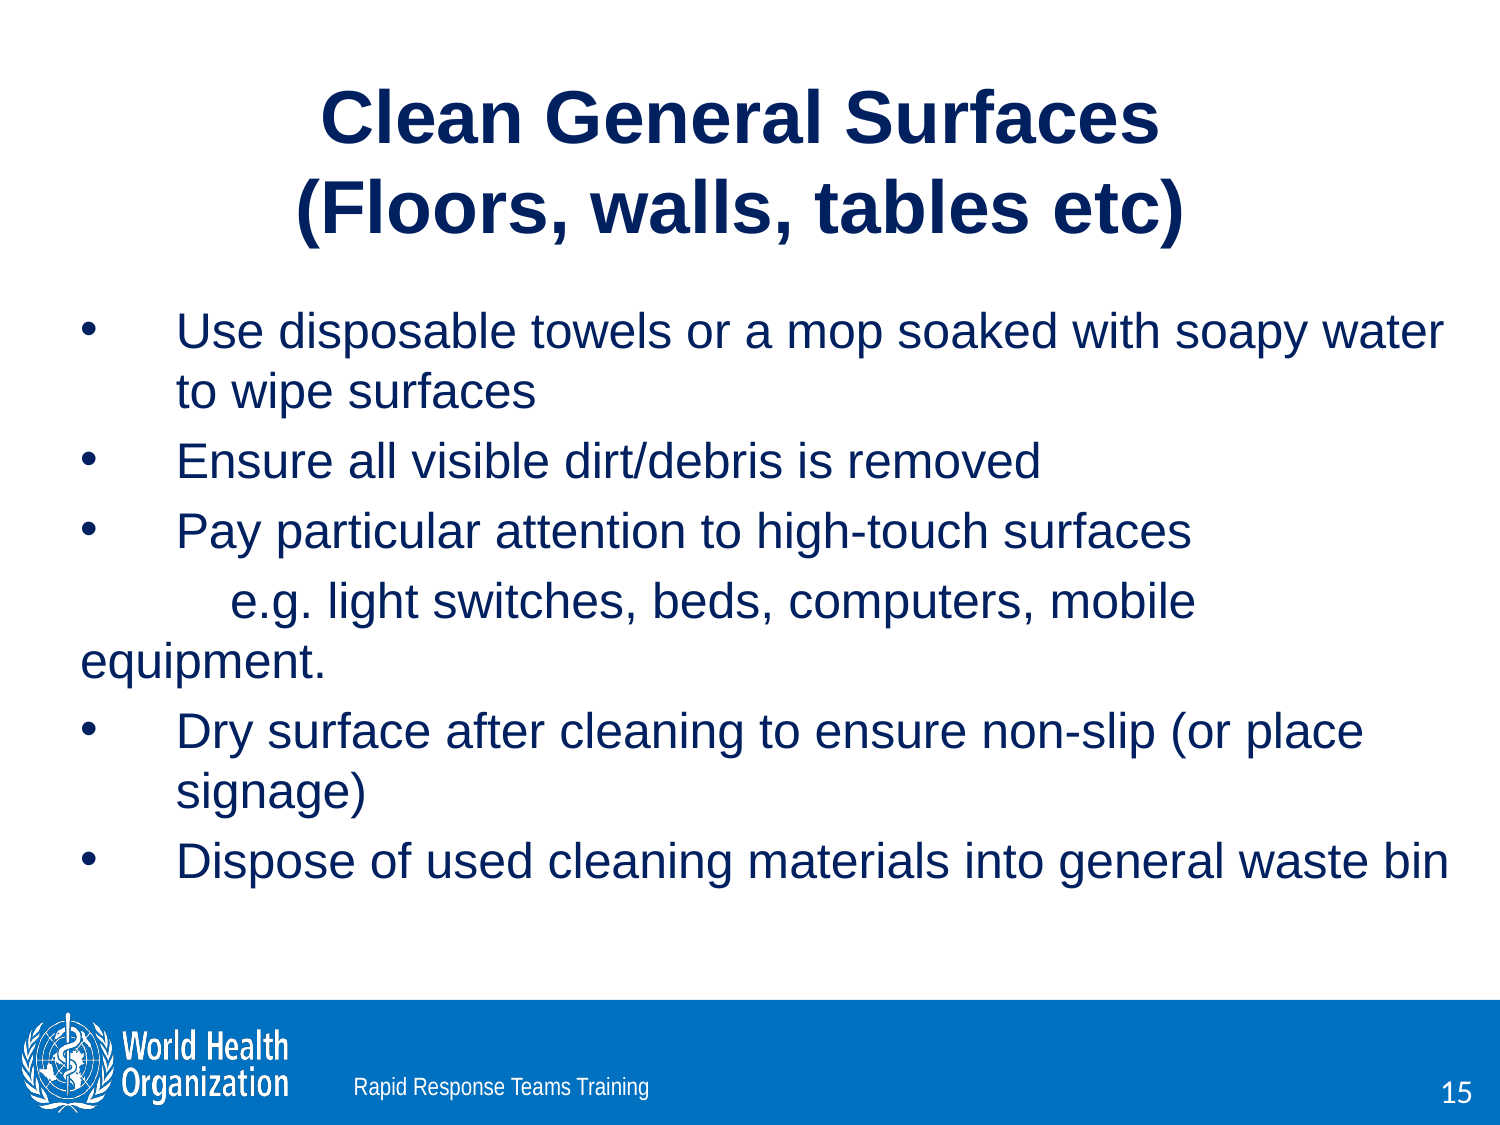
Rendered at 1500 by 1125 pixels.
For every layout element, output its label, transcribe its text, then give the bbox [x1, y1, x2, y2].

title Clean General Surfaces (Floors, walls, tables etc) [0, 49, 1483, 268]
picture [21, 1012, 288, 1113]
list Use disposable towels or a mop soaked with soapy water to wipe surfaces Ensure all visible dirt/debris is removed Pay particular attention to high-touch surfaces e.g. light switches, beds, computers, mobile equipment. Dry surface after cleaning to ensure non-slip (or place signage) Dispose of used cleaning materials into general waste bin [64, 290, 1478, 965]
